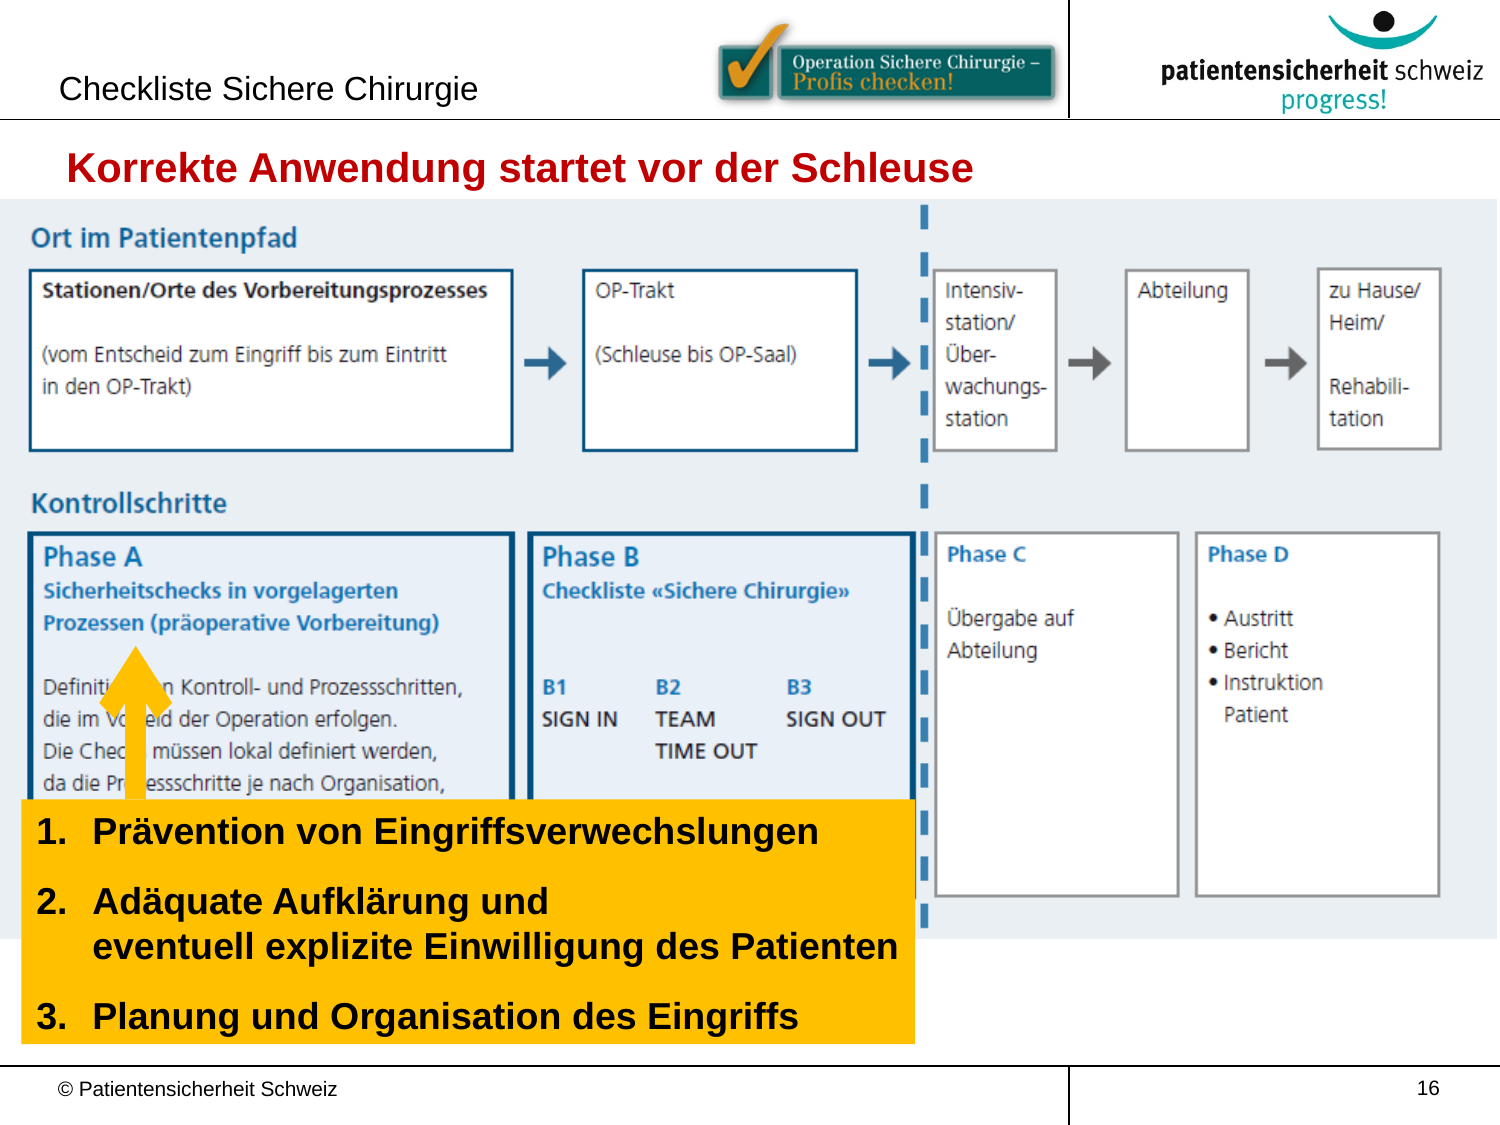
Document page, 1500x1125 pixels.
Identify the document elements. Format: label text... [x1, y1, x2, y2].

slide_number © Patientensicherheit Schweiz [57, 1075, 584, 1101]
picture [0, 199, 1497, 940]
picture [1162, 11, 1483, 114]
slide_number 16 [1357, 1074, 1440, 1100]
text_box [17, 645, 920, 1048]
text_box Korrekte Anwendung startet vor der Schleuse [51, 133, 1001, 198]
list Checkliste Sichere Chirurgie [0, 0, 1069, 119]
